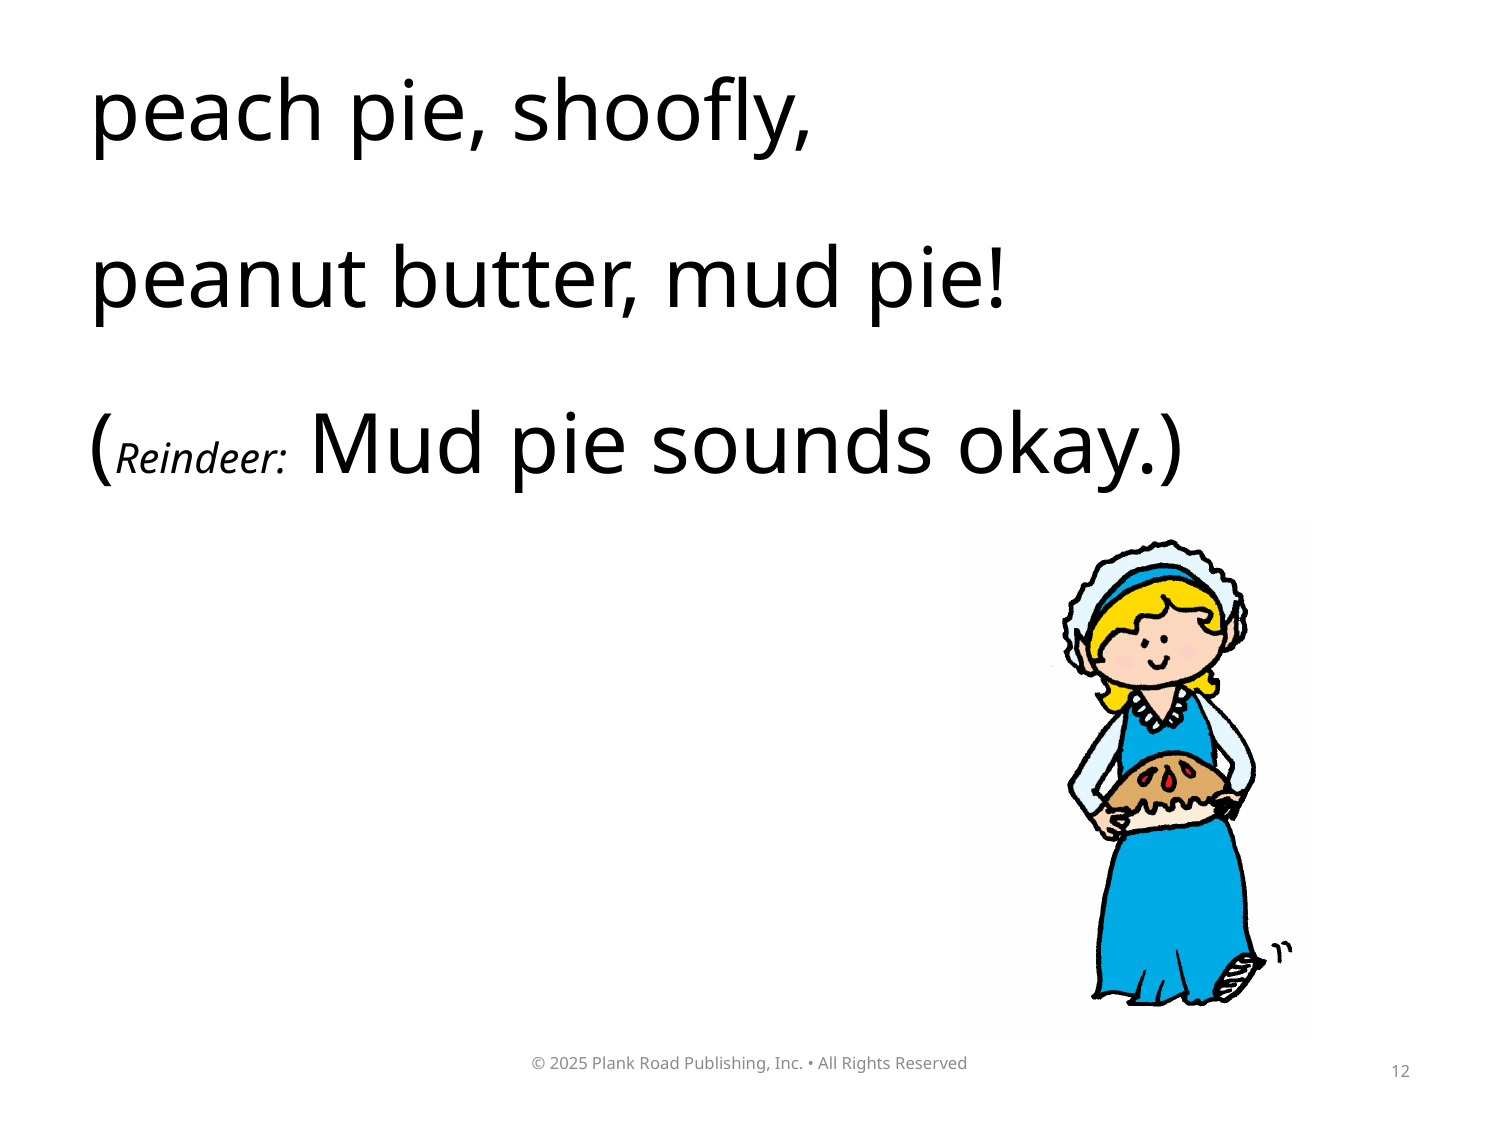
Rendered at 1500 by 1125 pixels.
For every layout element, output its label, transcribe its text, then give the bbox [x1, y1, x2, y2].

picture [960, 516, 1313, 1043]
list peach pie, shoofly, peanut butter, mud pie! (Reindeer: Mud pie sounds okay.) [75, 0, 1402, 811]
slide_number 12 [1074, 1042, 1425, 1103]
